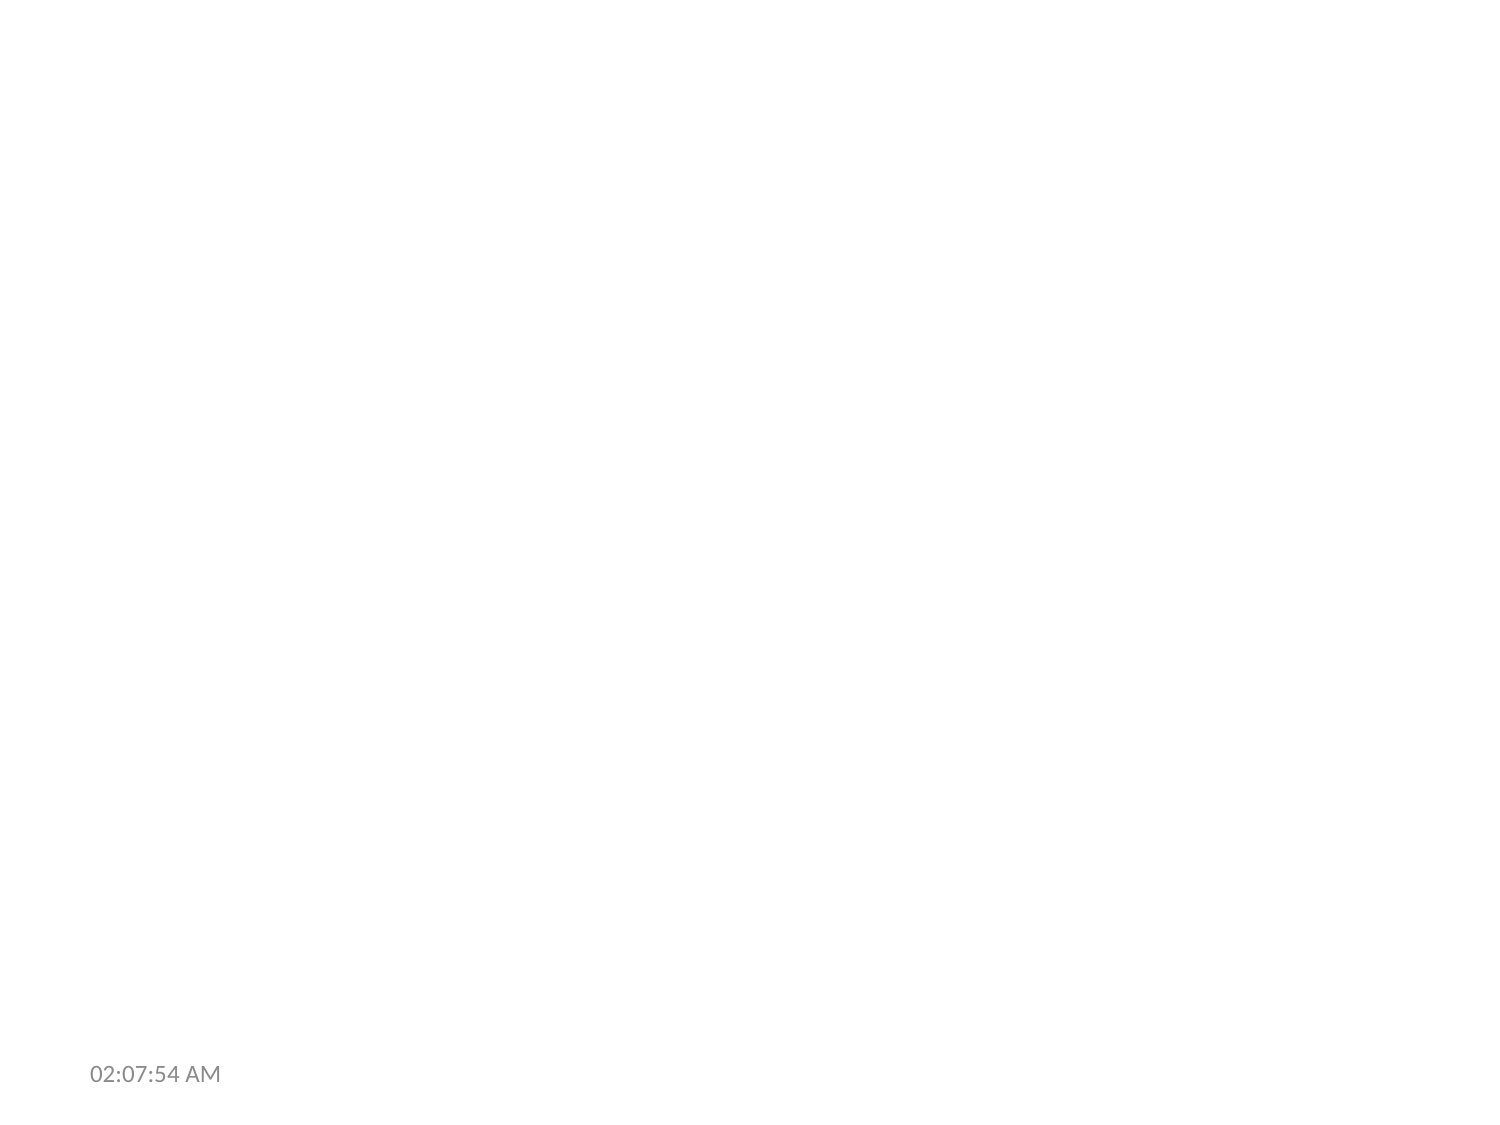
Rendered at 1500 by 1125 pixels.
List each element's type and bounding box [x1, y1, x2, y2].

slide_number [75, 1042, 425, 1103]
